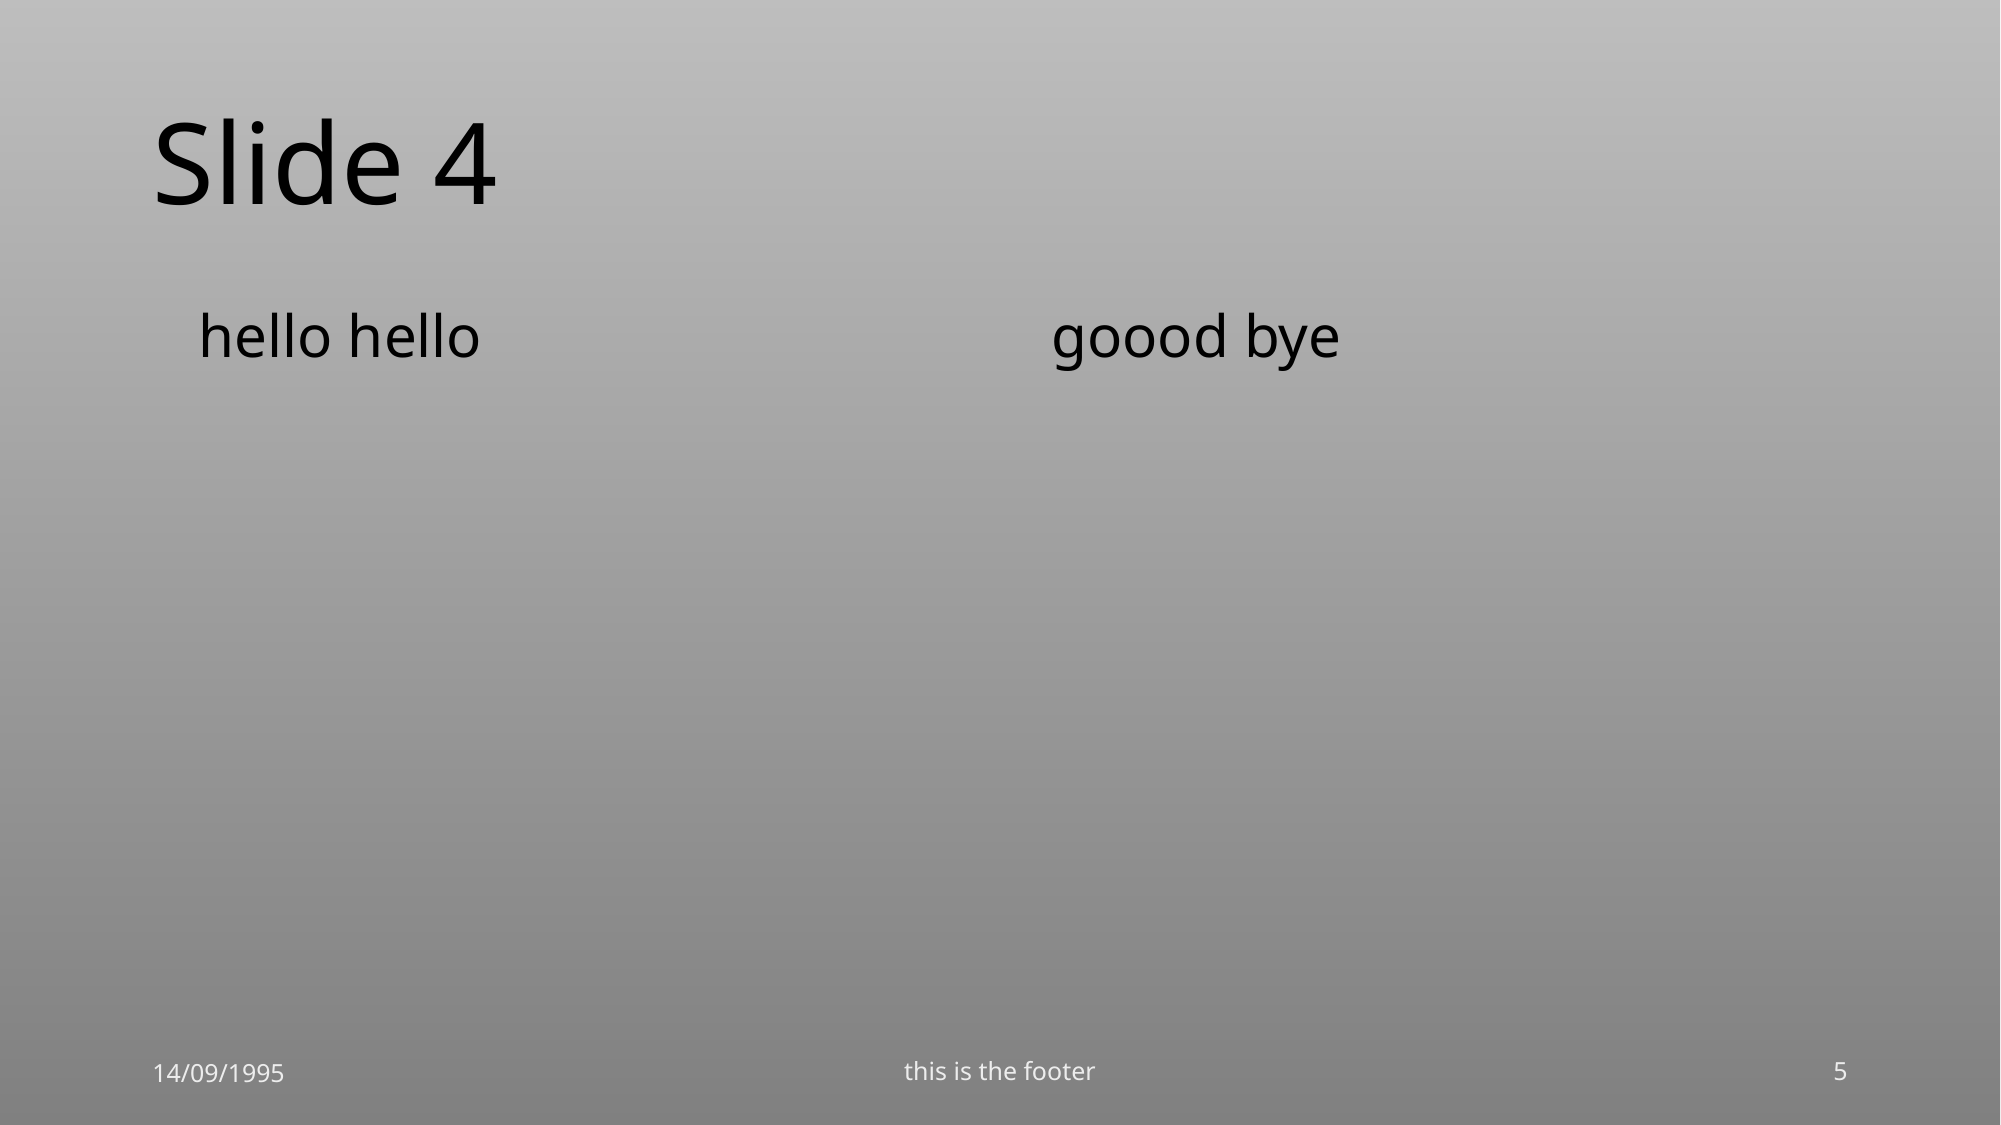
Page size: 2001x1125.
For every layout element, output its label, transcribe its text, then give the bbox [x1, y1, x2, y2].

list goood bye [1036, 299, 1863, 1014]
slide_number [137, 1042, 588, 1103]
slide_number ‹#› [1412, 1042, 1863, 1103]
footer this is the footer [662, 1042, 1338, 1103]
list hello hello [183, 299, 1009, 1014]
picture [0, 0, 2001, 1125]
title Slide 4 [137, 59, 1863, 278]
